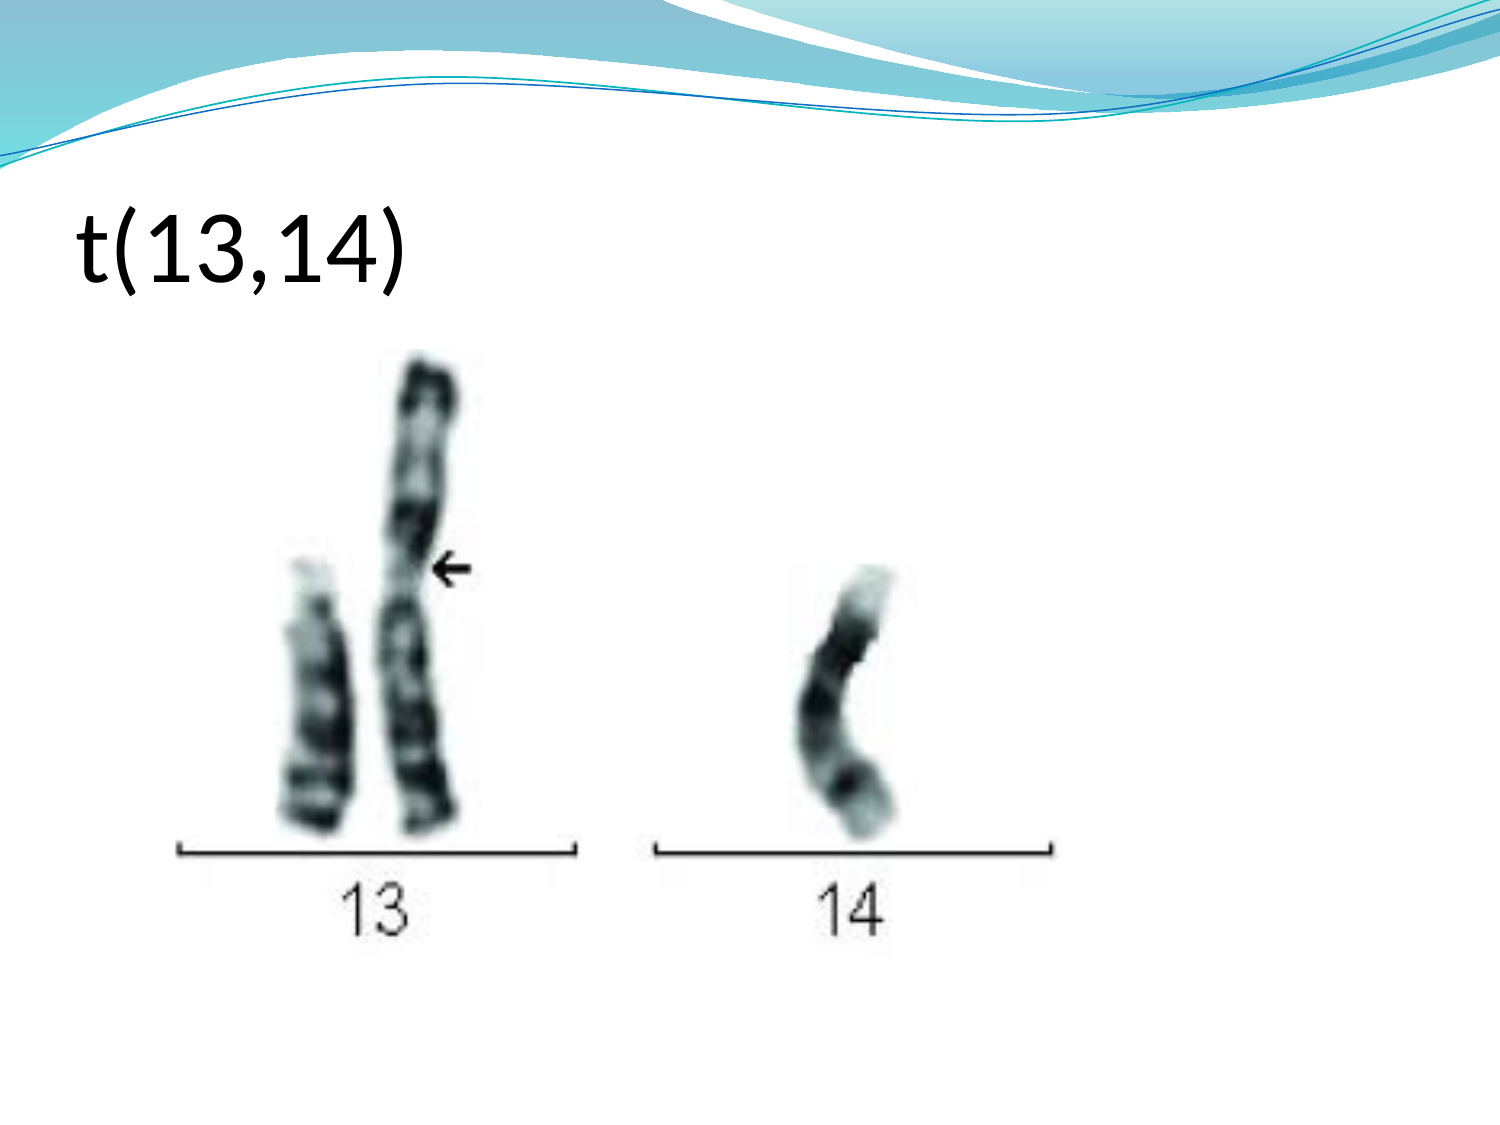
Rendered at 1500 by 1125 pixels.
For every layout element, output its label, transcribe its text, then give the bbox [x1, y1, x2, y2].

picture [174, 349, 1063, 965]
title t(13,14) [74, 115, 1426, 304]
